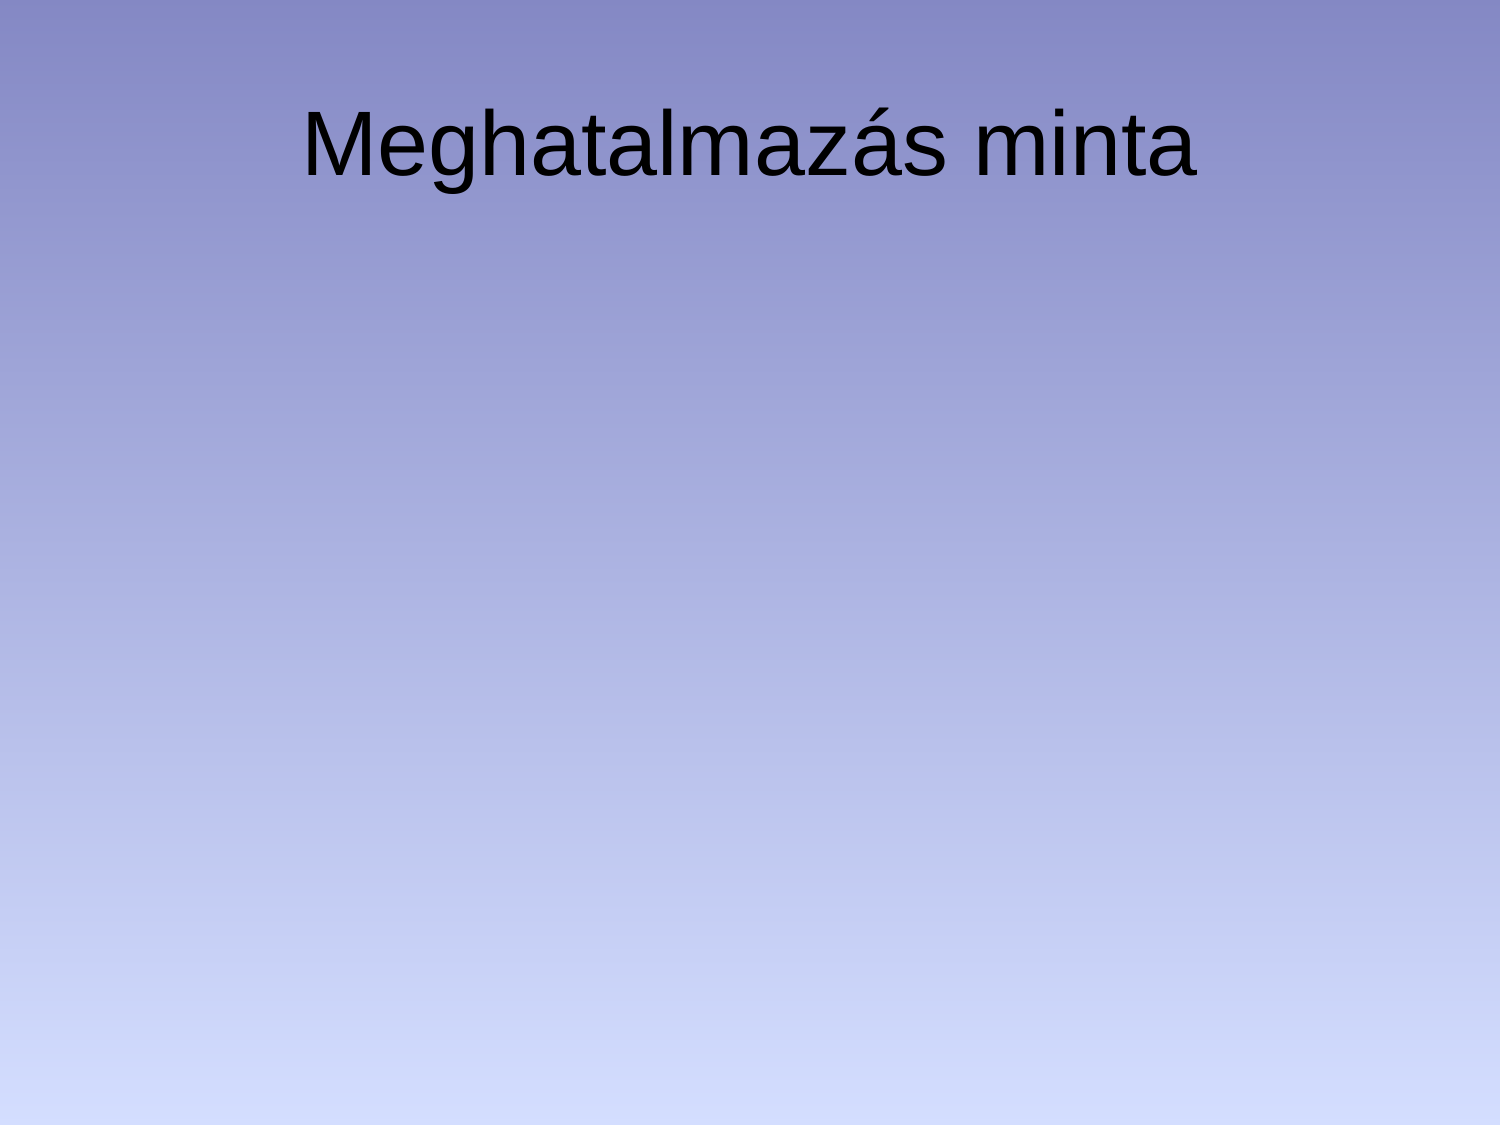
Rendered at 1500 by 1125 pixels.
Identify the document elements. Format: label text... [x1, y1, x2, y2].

title Meghatalmazás minta [74, 44, 1426, 233]
